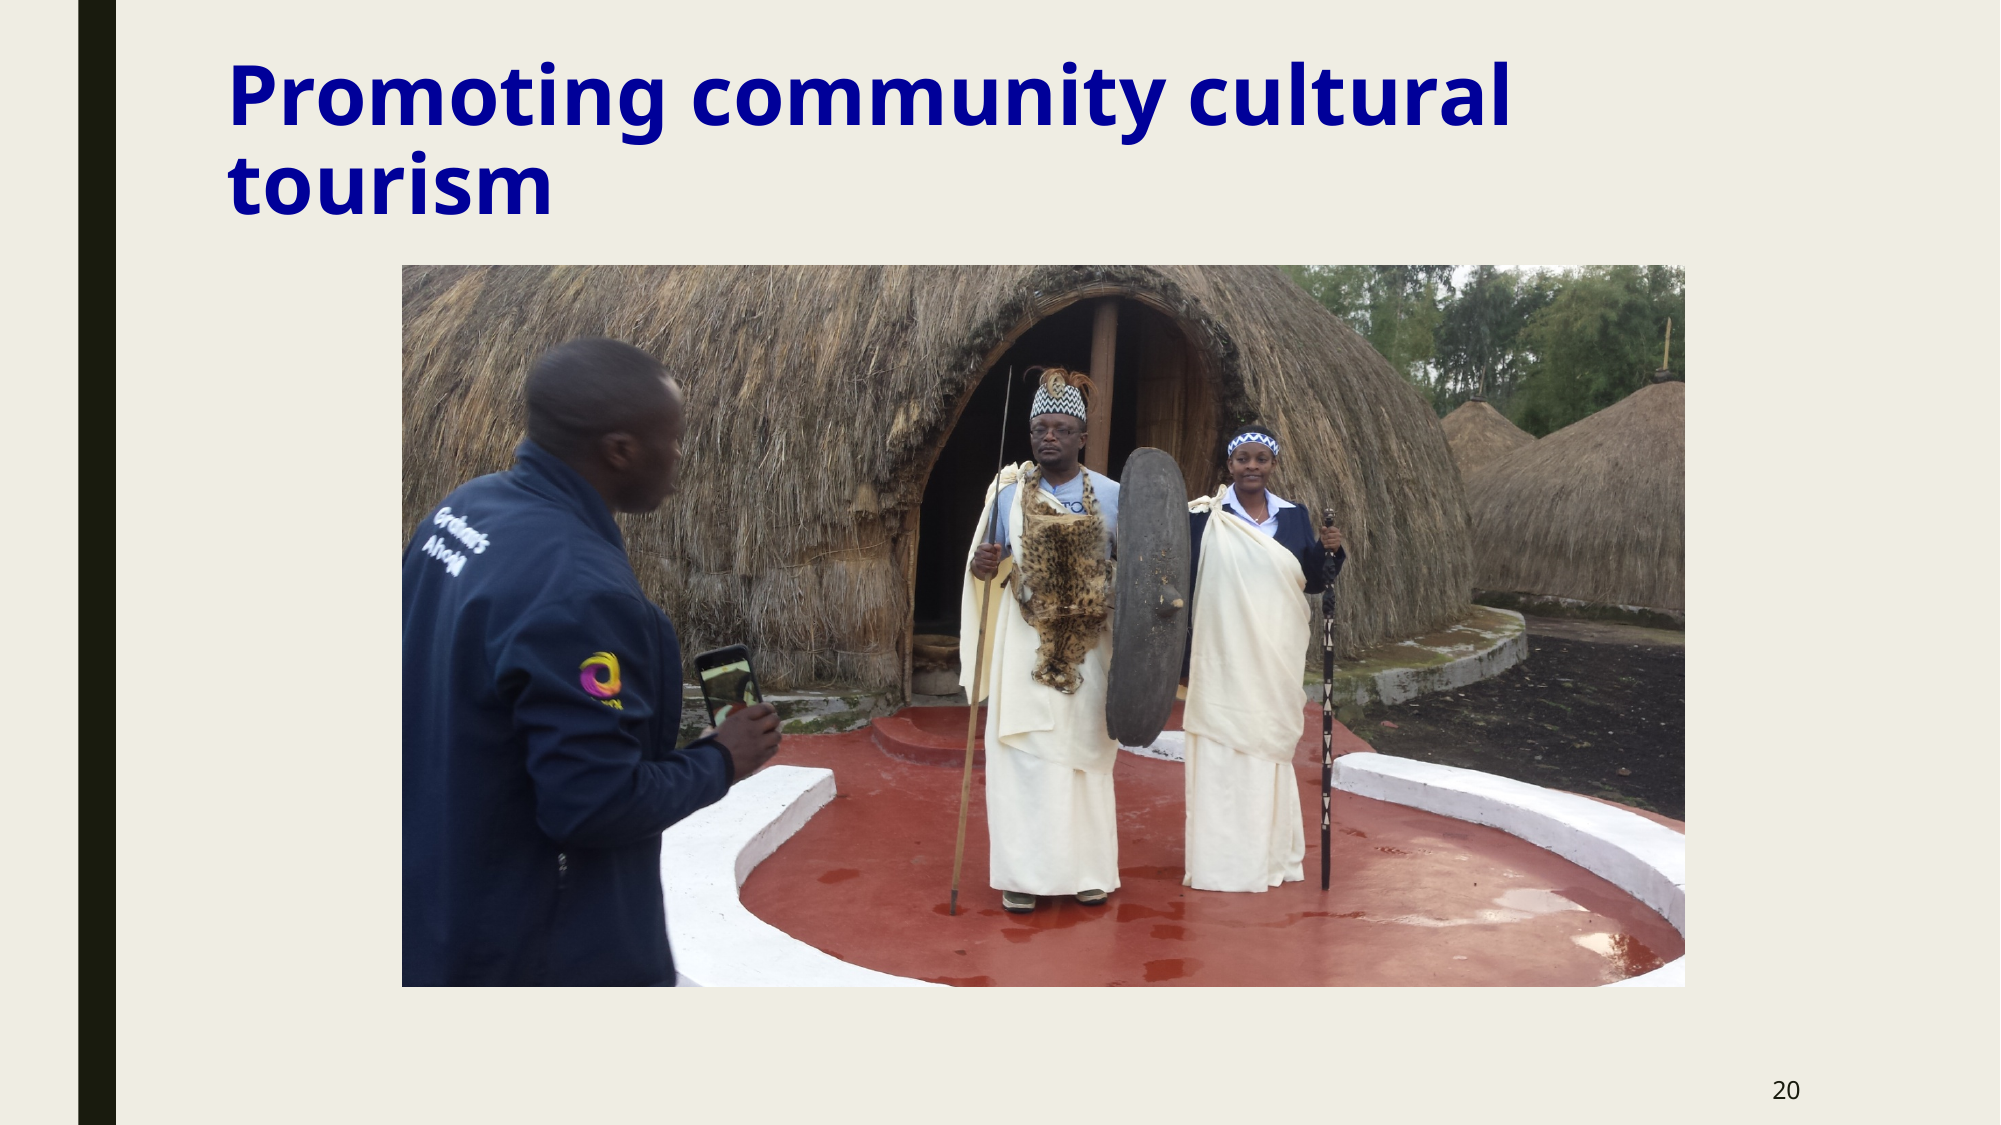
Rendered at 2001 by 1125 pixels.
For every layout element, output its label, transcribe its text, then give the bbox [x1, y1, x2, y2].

picture [402, 265, 1685, 987]
text_box Promoting community cultural tourism [211, 46, 1816, 242]
slide_number 20 [1553, 1058, 1816, 1125]
